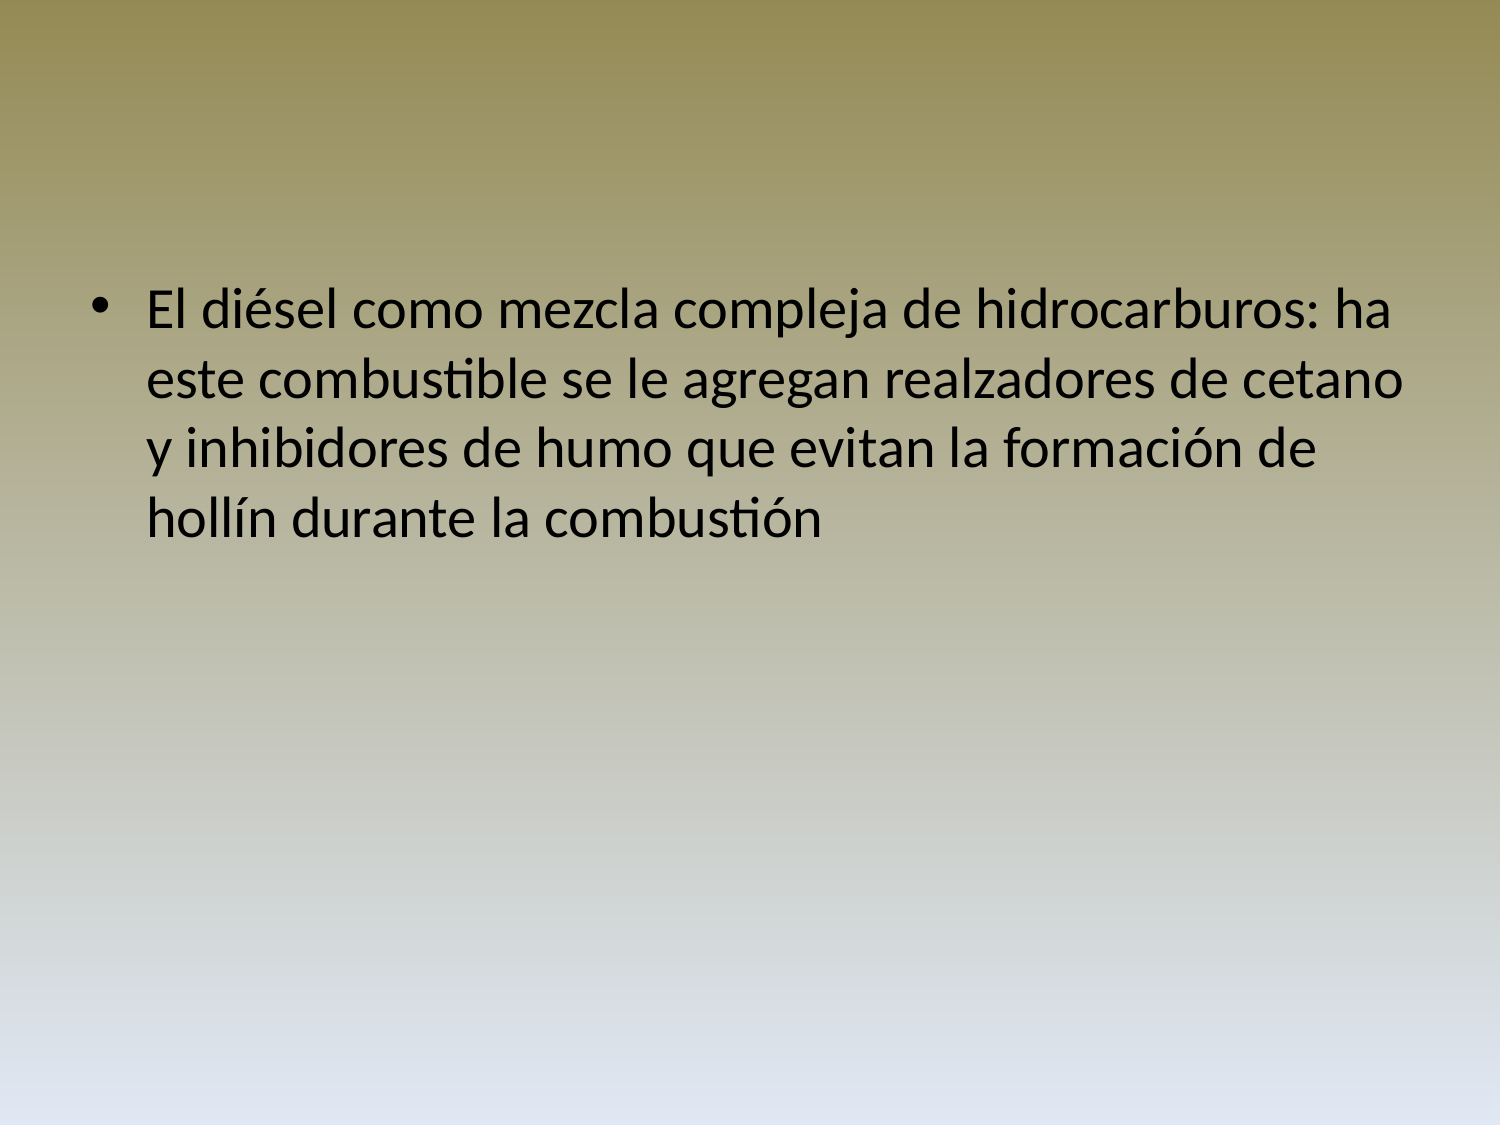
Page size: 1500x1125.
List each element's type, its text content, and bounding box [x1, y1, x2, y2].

list El diésel como mezcla compleja de hidrocarburos: ha este combustible se le agregan realzadores de cetano y inhibidores de humo que evitan la formación de hollín durante la combustión [75, 262, 1425, 1005]
